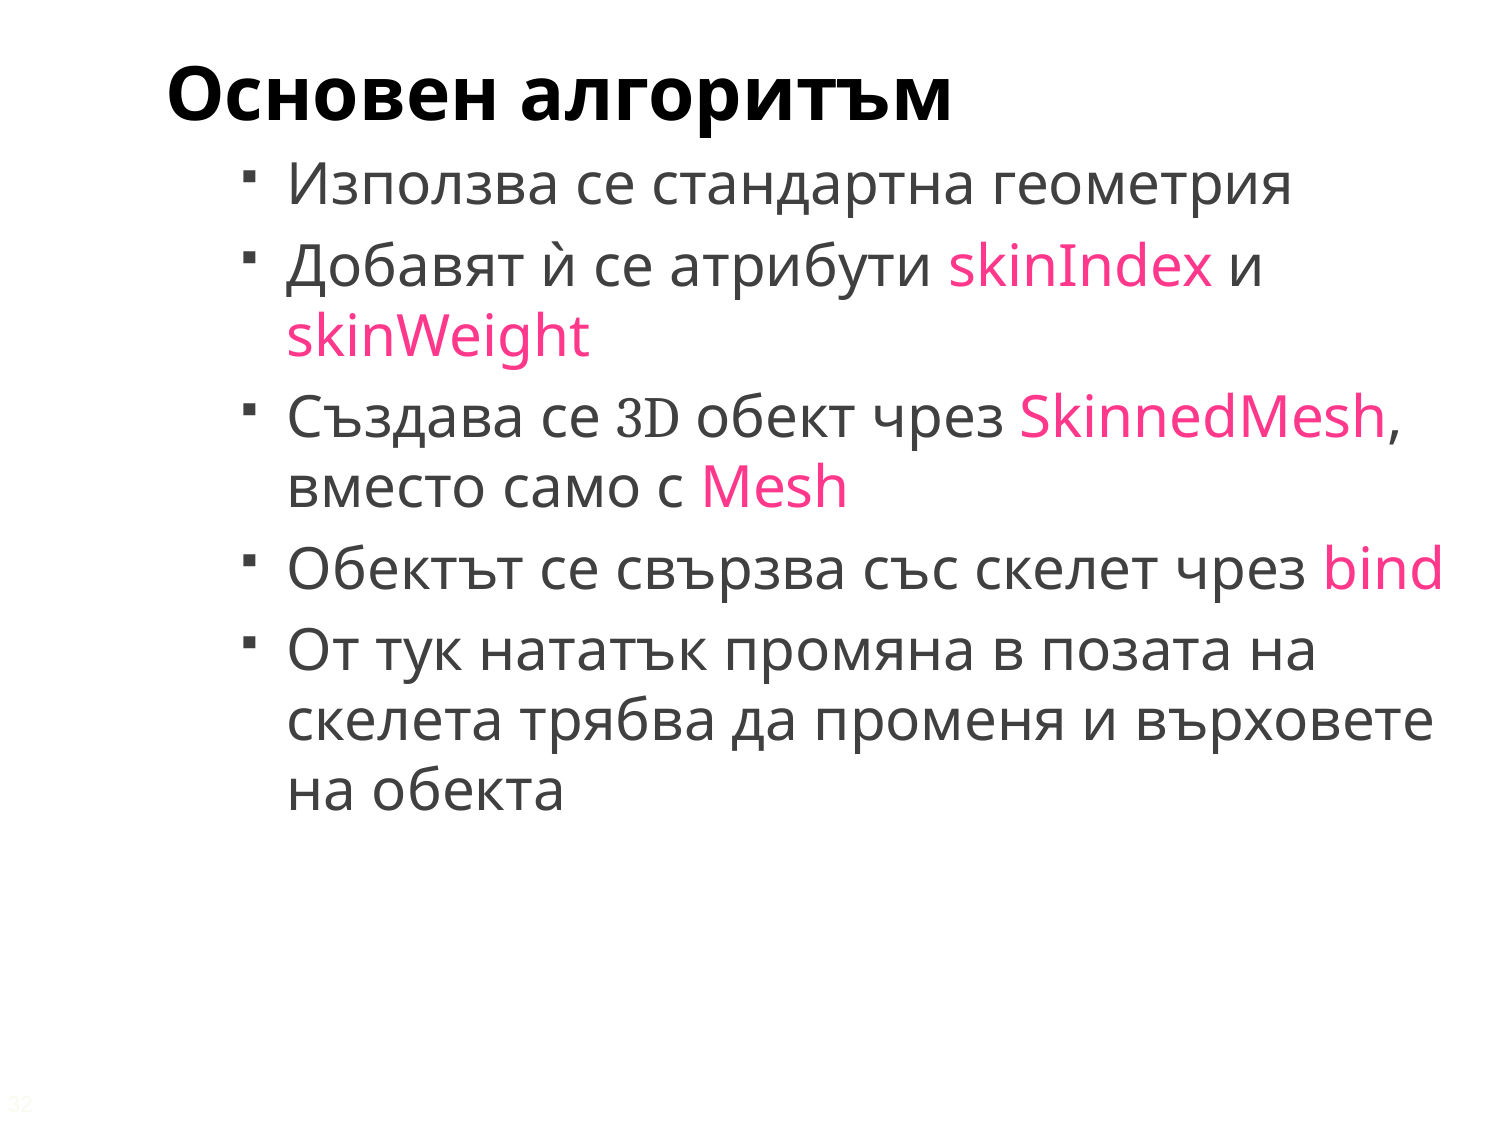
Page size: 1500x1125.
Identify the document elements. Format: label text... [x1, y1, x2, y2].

list Основен алгоритъм Използва се стандартна геометрия Добавят ѝ се атрибути skinIndex и skinWeight Създава се 3D обект чрез SkinnedMesh, вместо само с Mesh Обектът се свързва със скелет чрез bind От тук нататък промяна в позата на скелета трябва да променя и върховете на обекта [150, 37, 1488, 1113]
